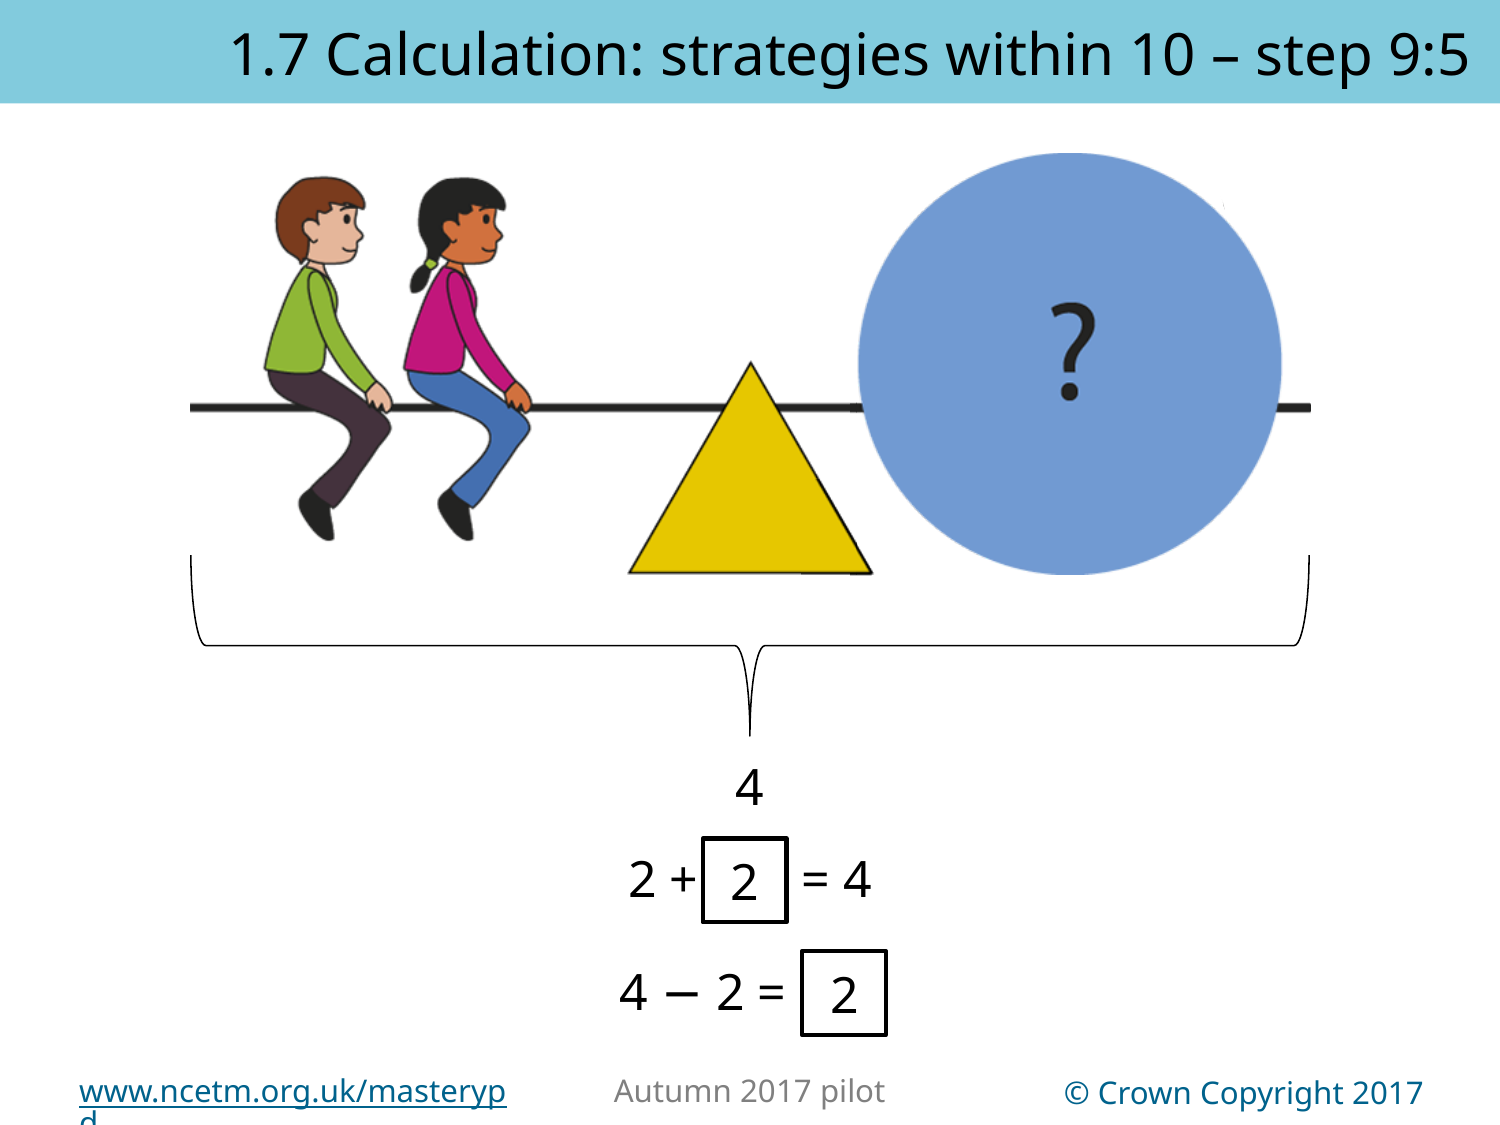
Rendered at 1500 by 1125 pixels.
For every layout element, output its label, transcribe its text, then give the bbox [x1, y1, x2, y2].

text_box [701, 836, 789, 842]
text_box 2 [673, 842, 816, 918]
list 1.7 Calculation: strategies within 10 – step 9:5 [0, 0, 1500, 104]
text_box 4 − 2 = [555, 952, 800, 1028]
text_box 2 + = 4 [572, 840, 701, 916]
text_box 4 [679, 747, 821, 823]
text_box [800, 1031, 888, 1037]
picture [190, 152, 1330, 576]
text_box 2 + = 4 [789, 840, 928, 916]
text_box [800, 949, 888, 955]
text_box 2 [773, 955, 916, 1031]
text_box [701, 918, 789, 924]
text_box [190, 582, 1310, 737]
